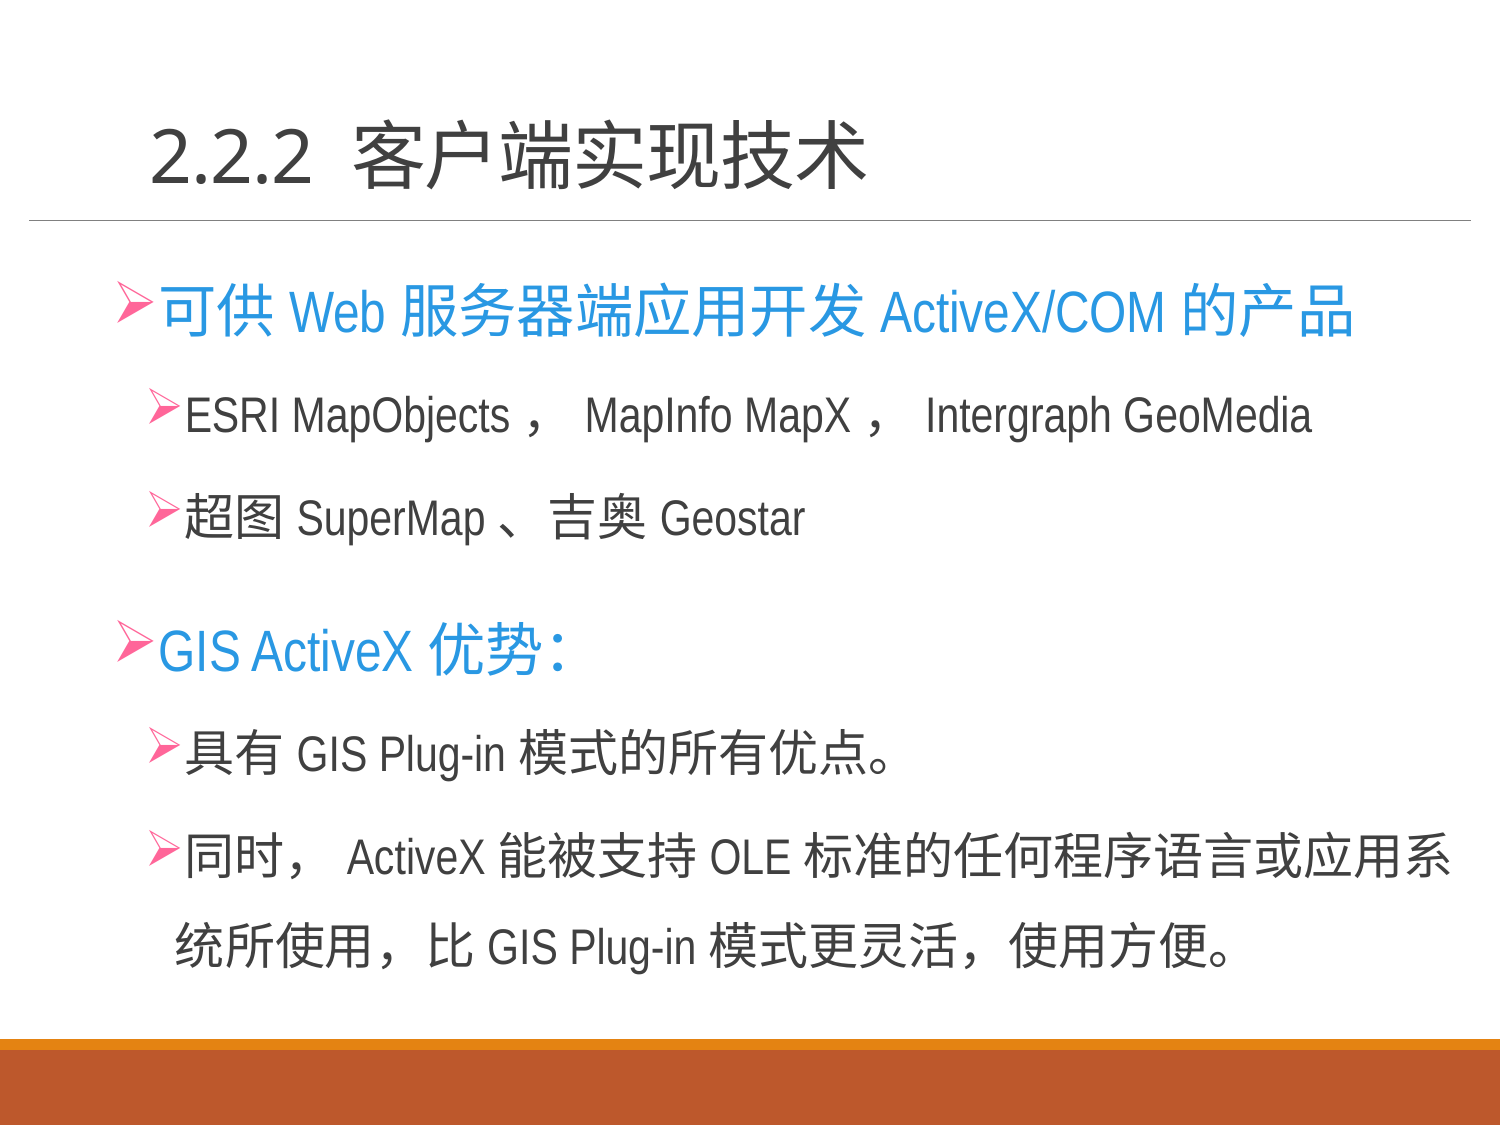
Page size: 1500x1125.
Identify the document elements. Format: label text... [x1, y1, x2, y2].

list 可供Web服务器端应用开发ActiveX/COM的产品 ESRI MapObjects，MapInfo MapX，Intergraph GeoMedia 超图SuperMap、吉奥Geostar GIS ActiveX优势： 具有GIS Plug-in模式的所有优点。 同时，ActiveX能被支持OLE标准的任何程序语言或应用系统所使用，比GIS Plug-in模式更灵活，使用方便。 [112, 231, 1469, 1094]
title 2.2.2 客户端实现技术 [134, 47, 1373, 206]
